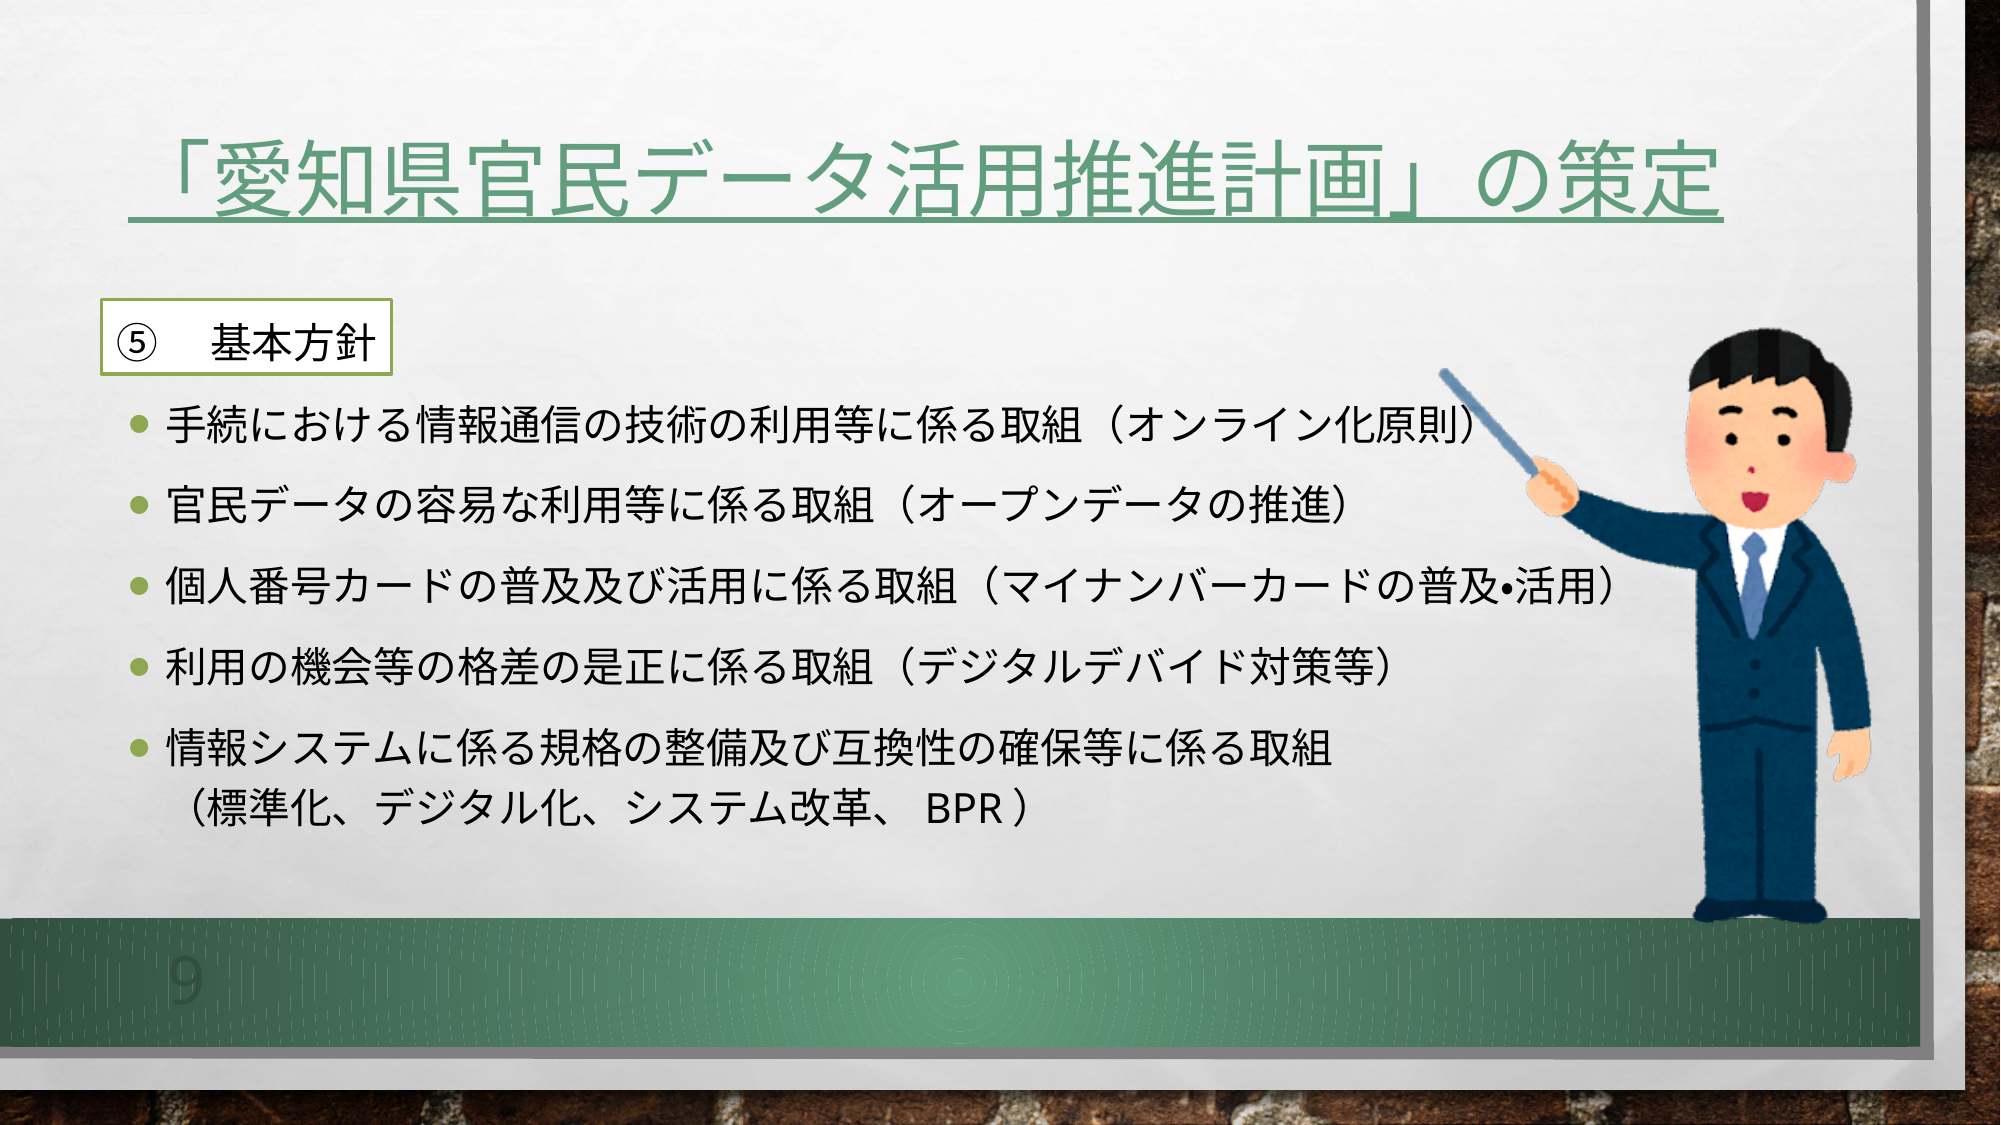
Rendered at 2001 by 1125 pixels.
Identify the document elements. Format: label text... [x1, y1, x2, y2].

list 手続における情報通信の技術の利用等に係る取組（オンライン化原則） 官民データの容易な利用等に係る取組（オープンデータの推進） 個人番号カードの普及及び活用に係る取組（マイナンバーカードの普及・活用） 利用の機会等の格差の是正に係る取組（デジタルデバイド対策等） 情報システムに係る規格の整備及び互換性の確保等に係る取組 （標準化、デジタル化、システム改革、BPR） [112, 338, 1420, 882]
title 「愛知県官民データ活用推進計画」の策定 [112, 88, 1818, 278]
text_box ⑤ 基本方針 [100, 298, 393, 376]
slide_number 9 [112, 942, 262, 1025]
picture [0, 0, 2000, 1125]
picture [1420, 317, 1937, 944]
